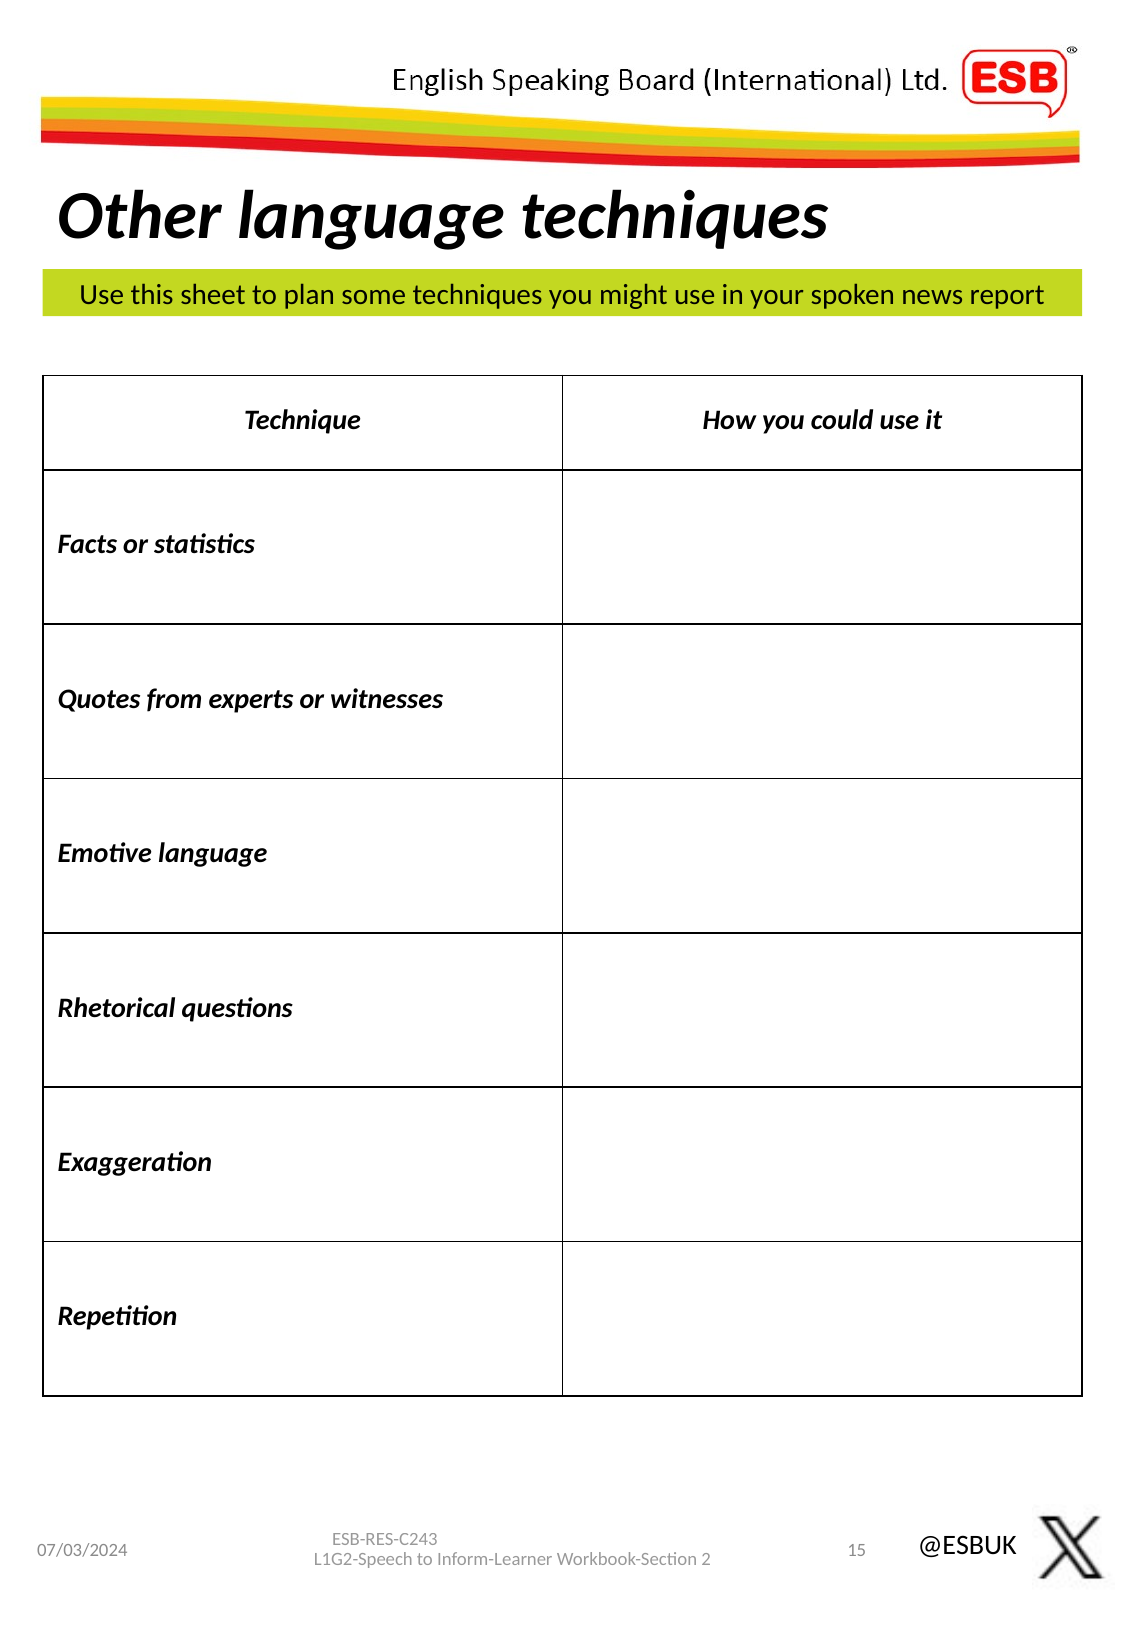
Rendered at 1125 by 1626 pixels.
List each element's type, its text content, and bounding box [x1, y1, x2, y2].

picture [1032, 1504, 1115, 1592]
text_box Use this sheet to plan some techniques you might use in your spoken news report [42, 268, 1083, 317]
table_header How you could use it [563, 376, 1081, 469]
table_cell Emotive language [44, 779, 562, 932]
table_cell [563, 1088, 1081, 1241]
table_cell [563, 1242, 1081, 1395]
title Other language techniques [42, 162, 1014, 268]
slide_number 15 [697, 1506, 882, 1593]
table_cell Exaggeration [44, 1088, 562, 1241]
table_cell Facts or statistics [44, 471, 562, 623]
table_cell [563, 625, 1081, 778]
table_cell [563, 779, 1081, 932]
table_cell Rhetorical questions [44, 934, 562, 1086]
table_header Technique [44, 376, 562, 469]
table_cell [563, 471, 1081, 623]
table_cell Repetition [44, 1242, 562, 1395]
picture [0, 1, 1125, 234]
footer ESB-RES-C243 L1G2-Speech to Inform-Learner Workbook-Section 2 [296, 1506, 697, 1593]
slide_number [22, 1506, 276, 1593]
table_cell Quotes from experts or witnesses [44, 625, 562, 778]
table_cell [563, 934, 1081, 1086]
